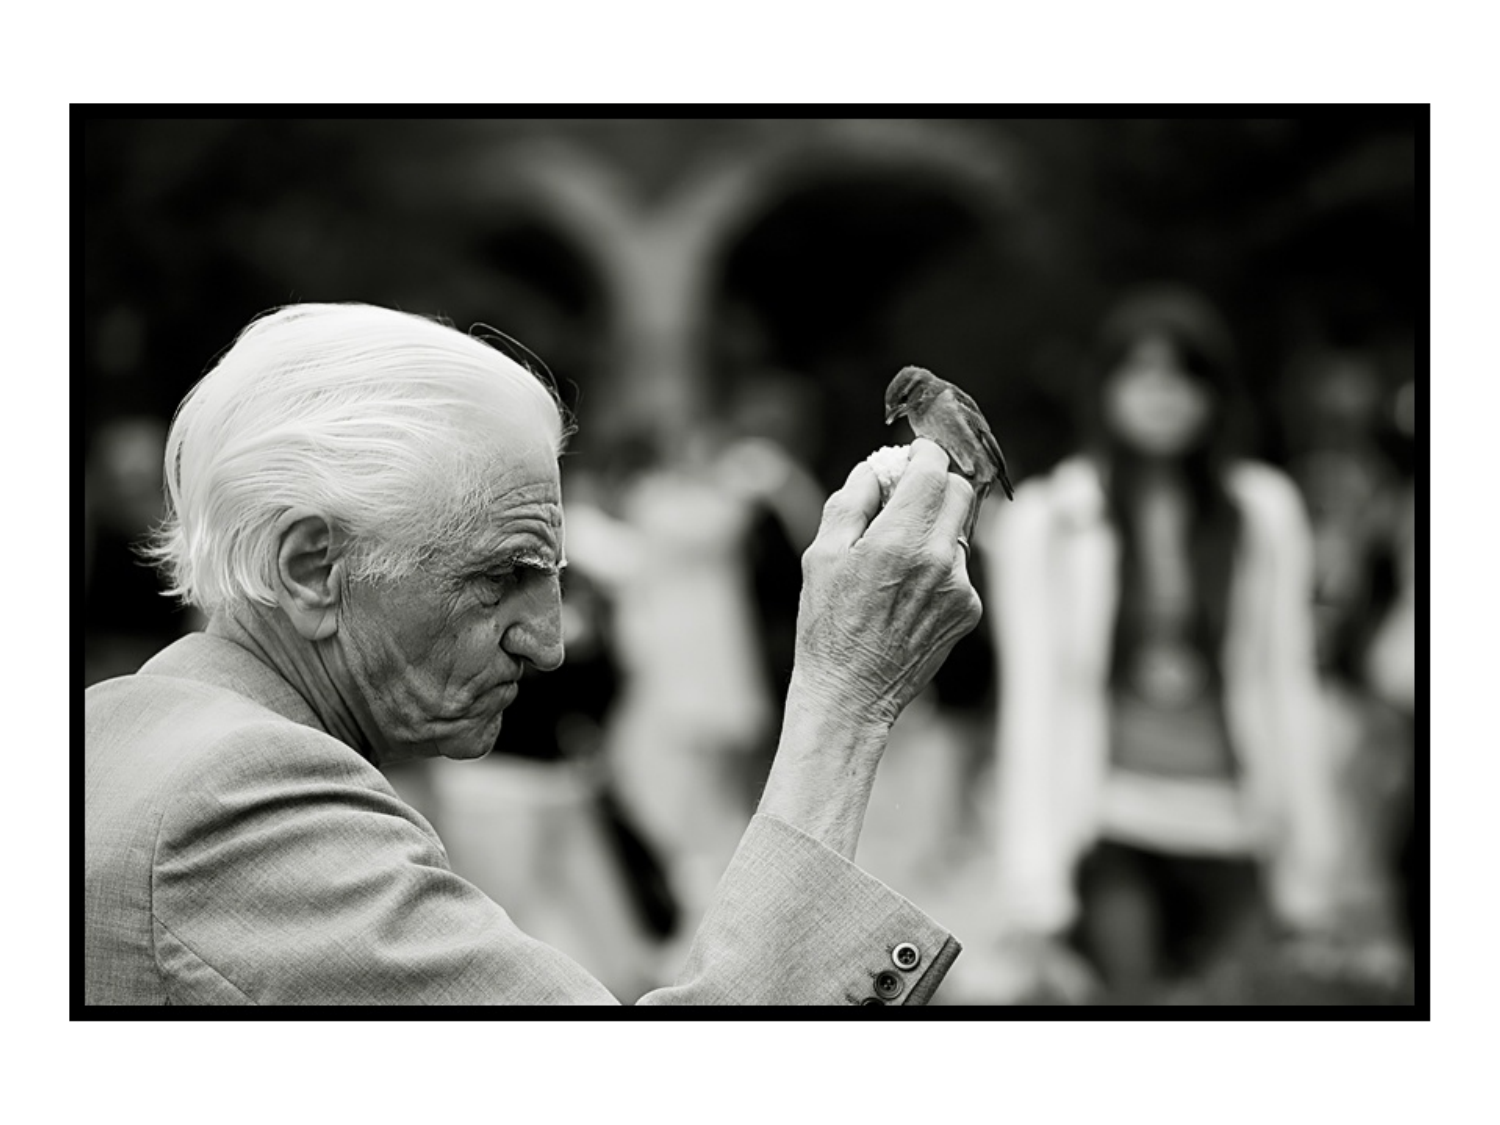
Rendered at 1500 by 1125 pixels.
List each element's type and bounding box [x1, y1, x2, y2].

picture [68, 102, 1432, 1023]
